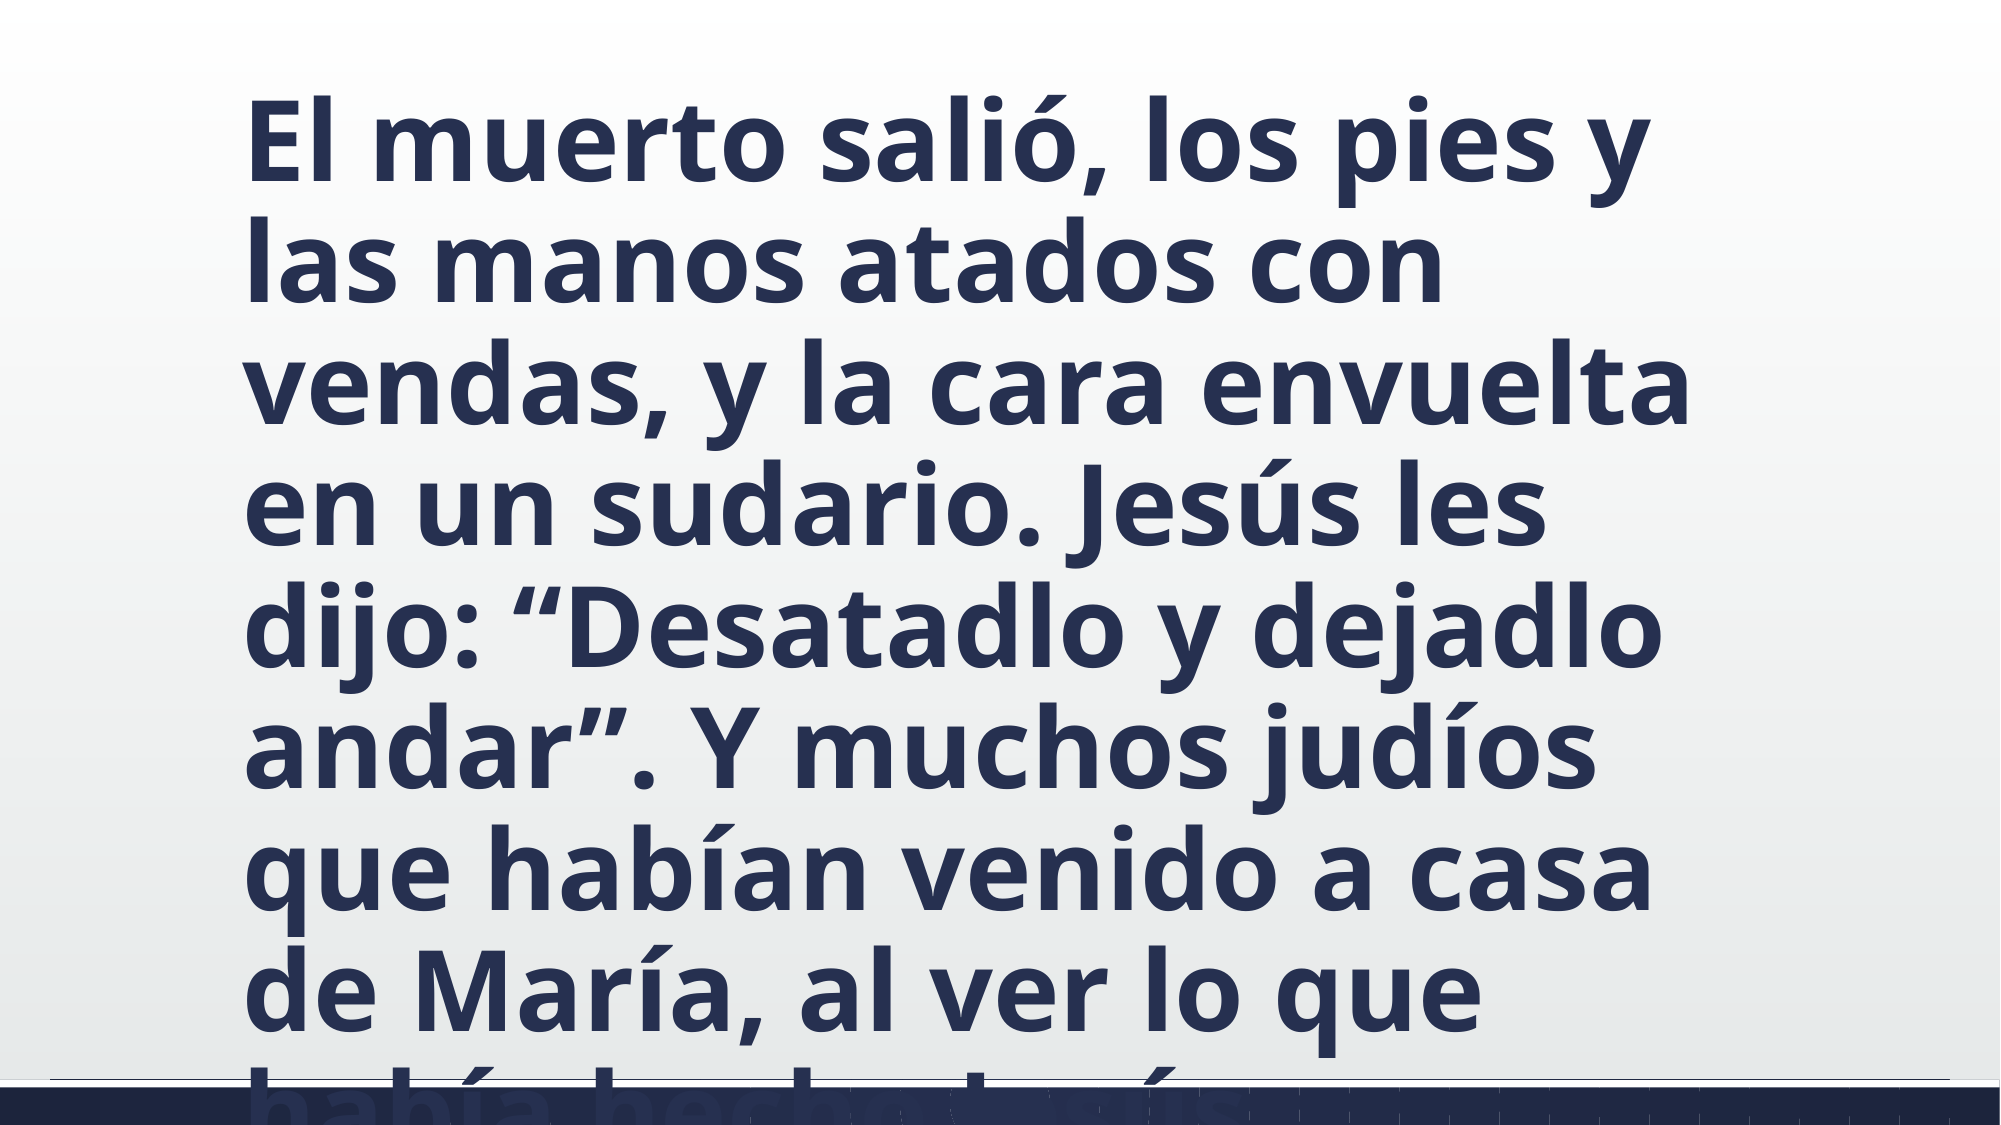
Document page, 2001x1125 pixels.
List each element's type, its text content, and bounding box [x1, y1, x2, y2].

list El muerto salió, los pies y las manos atados con vendas, y la cara envuelta en un sudario. Jesús les dijo: “Desatadlo y dejadlo andar”. Y muchos judíos que habían venido a casa de María, al ver lo que había hecho Jesús, creyeron en él. [219, 76, 1780, 990]
